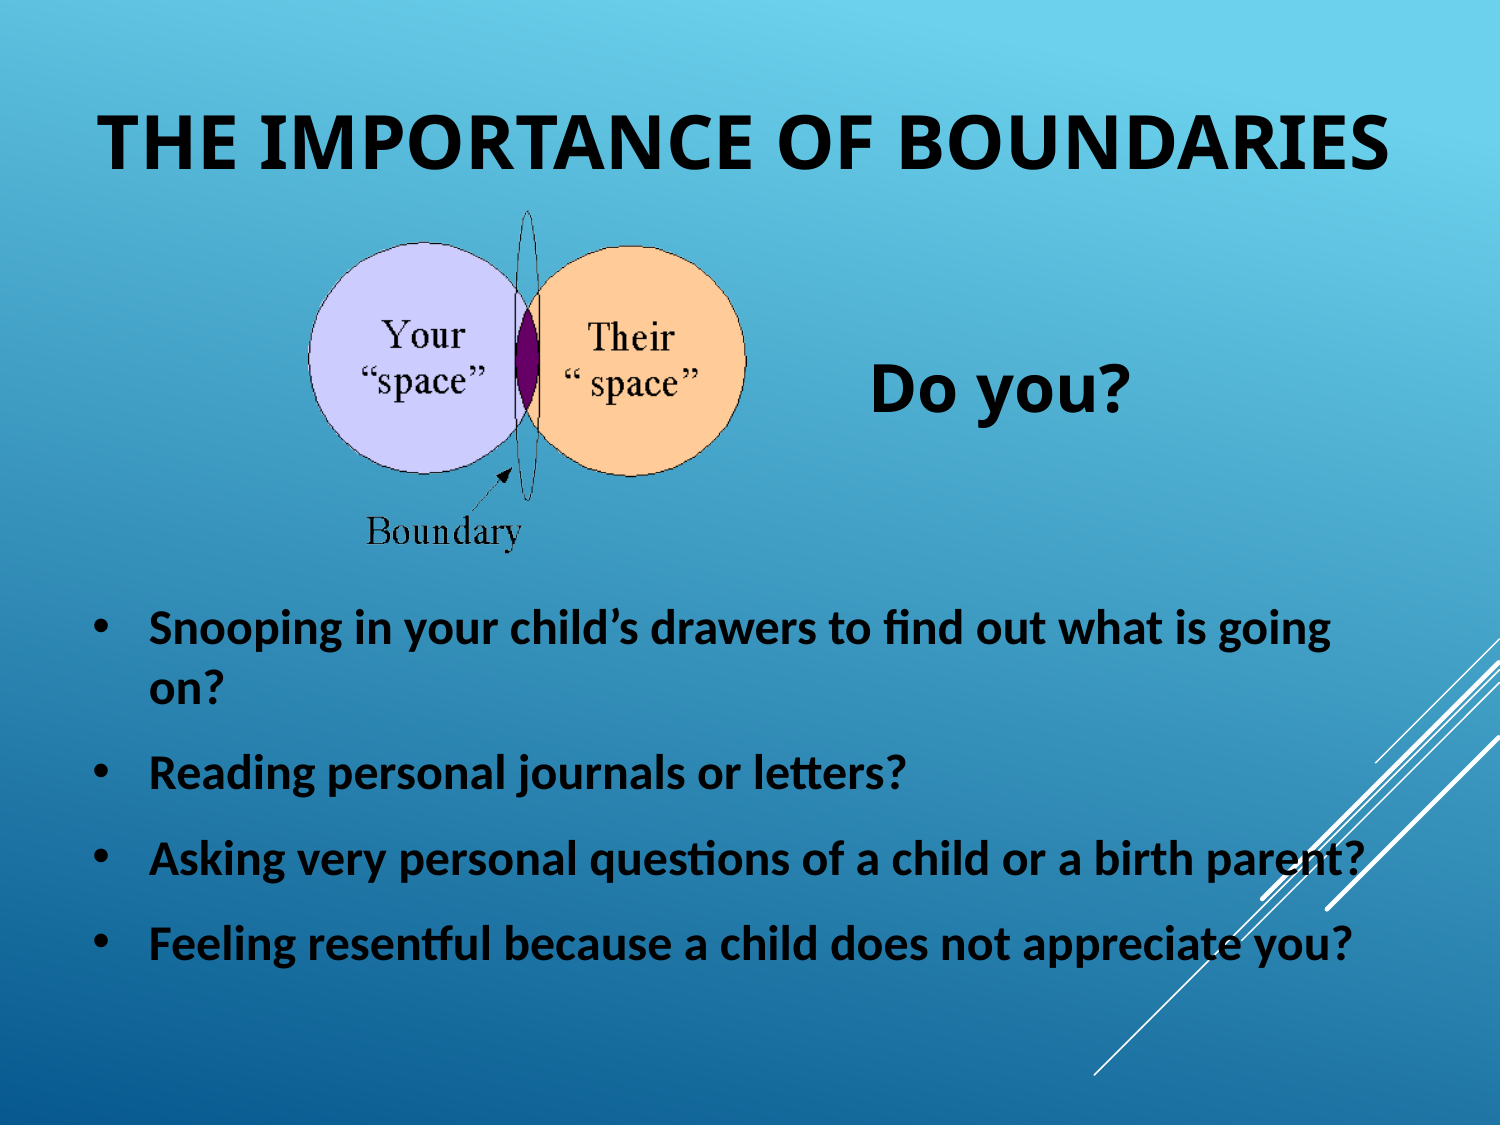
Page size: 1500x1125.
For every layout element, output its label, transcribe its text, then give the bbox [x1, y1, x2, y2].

text_box THE IMPORTANCE OF BOUNDARIES [82, 87, 1407, 193]
picture [308, 210, 747, 571]
text_box Snooping in your child’s drawers to find out what is going on? Reading personal journals or letters? Asking very personal questions of a child or a birth parent? Feeling resentful because a child does not appreciate you? [77, 587, 1416, 978]
text_box Do you? [853, 338, 1147, 433]
